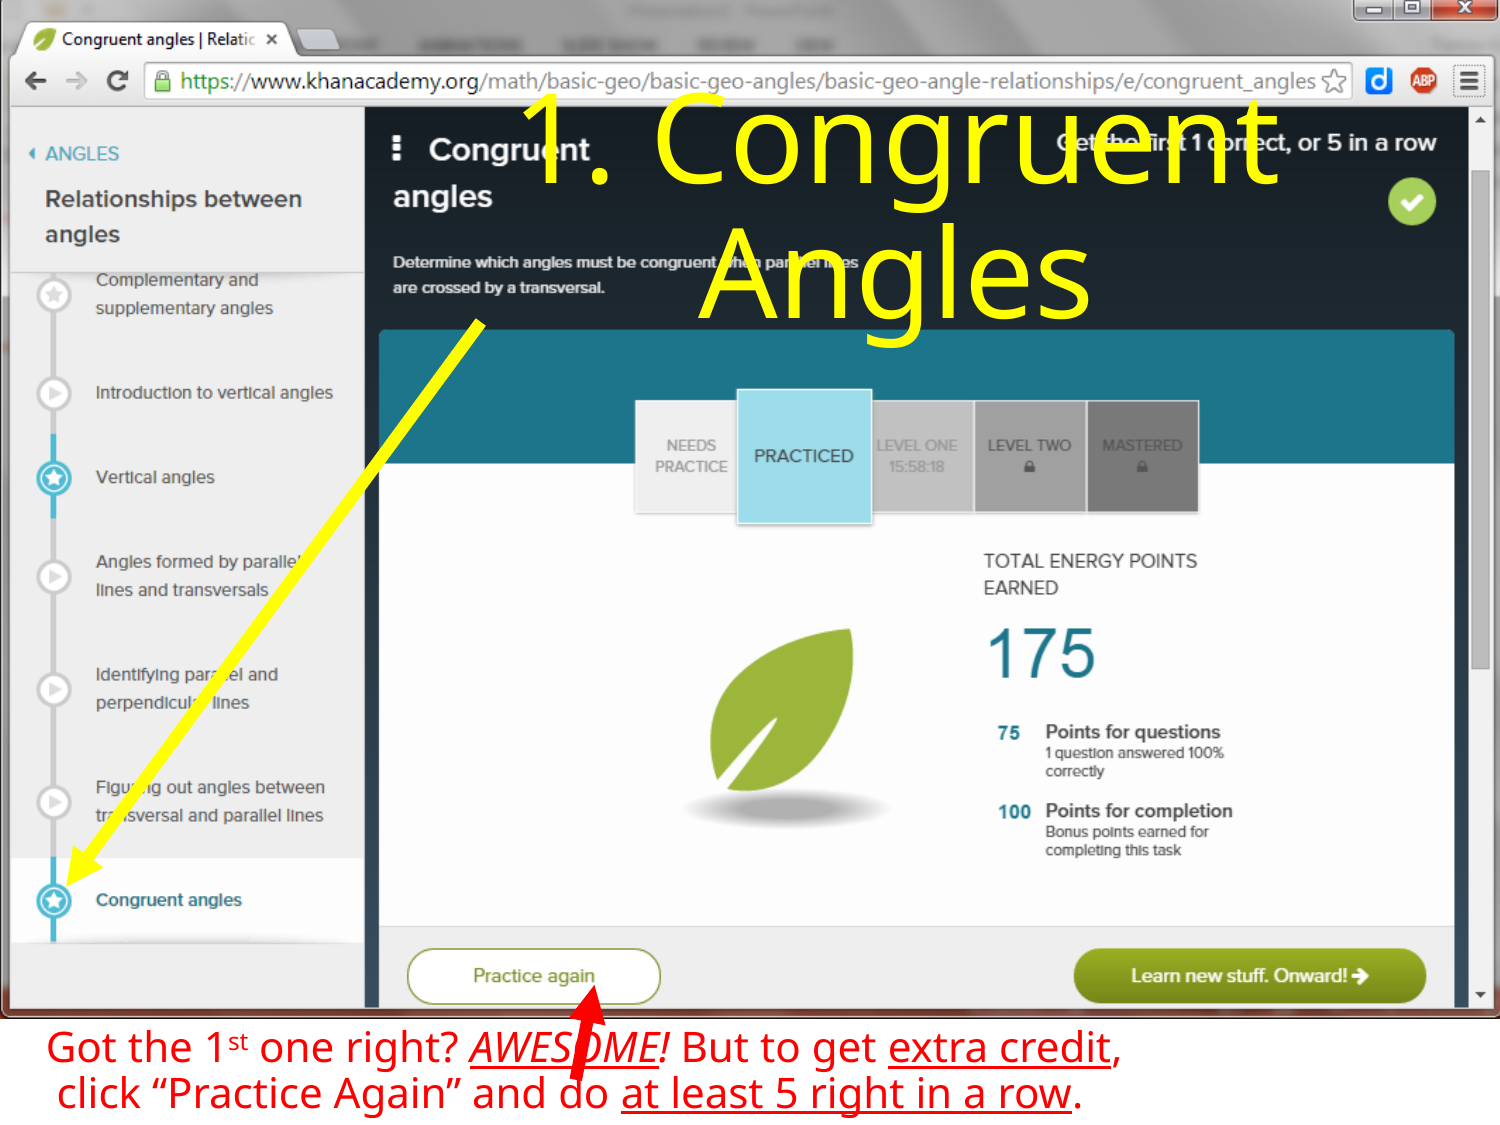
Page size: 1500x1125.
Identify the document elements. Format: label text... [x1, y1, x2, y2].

picture [0, 0, 1500, 1020]
subtitle Got the 1st one right? AWESOME! But to get extra credit, click “Practice Again” and do at least 5 right in a row. [30, 1020, 1500, 1125]
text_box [66, 321, 481, 887]
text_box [575, 984, 595, 1080]
